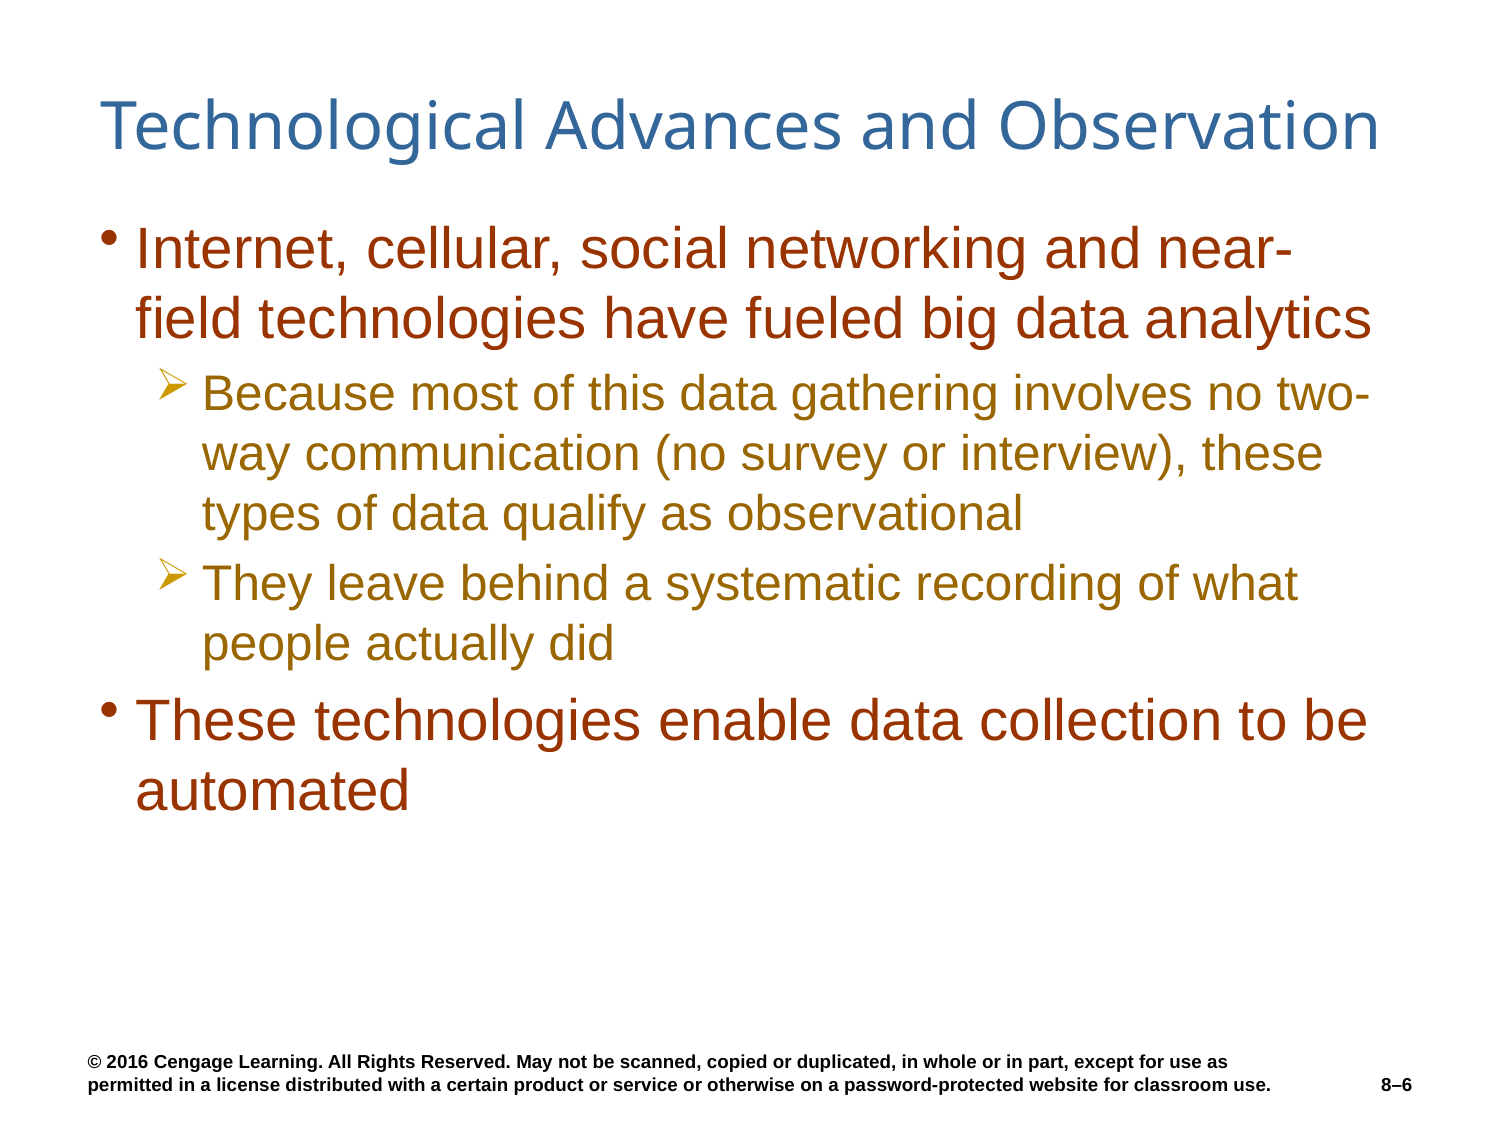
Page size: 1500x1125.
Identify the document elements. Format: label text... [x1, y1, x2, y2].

list Internet, cellular, social networking and near-field technologies have fueled big data analytics Because most of this data gathering involves no two-way communication (no survey or interview), these types of data qualify as observational They leave behind a systematic recording of what people actually did These technologies enable data collection to be automated [84, 202, 1414, 1013]
title Technological Advances and Observation [85, 75, 1411, 171]
slide_number 8–6 [1050, 1042, 1413, 1103]
footer © 2016 Cengage Learning. All Rights Reserved. May not be scanned, copied or duplicated, in whole or in part, except for use as permitted in a license distributed with a certain product or service or otherwise on a password-protected website for classroom use. [87, 1057, 1050, 1103]
